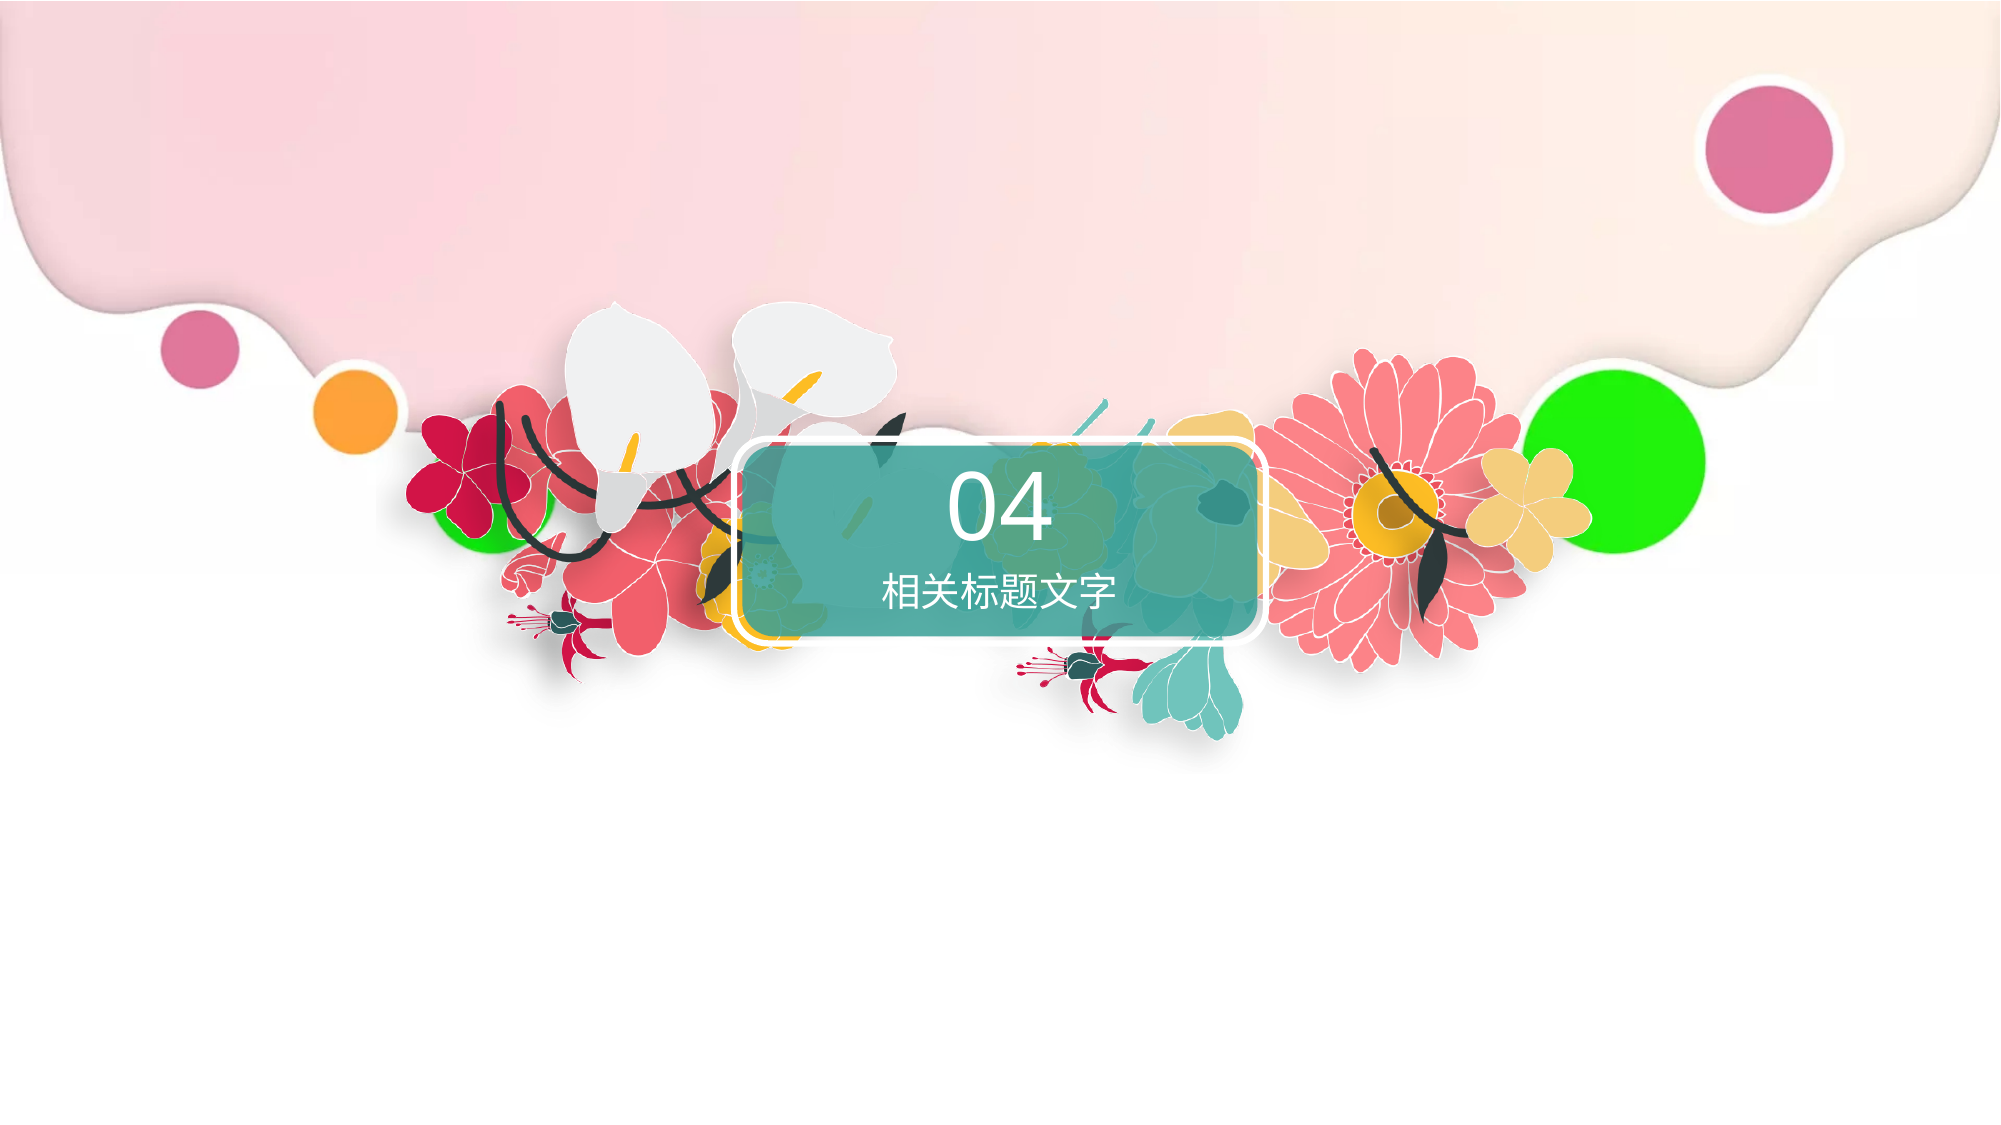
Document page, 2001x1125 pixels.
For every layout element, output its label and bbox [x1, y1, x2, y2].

picture [0, 1, 2001, 774]
